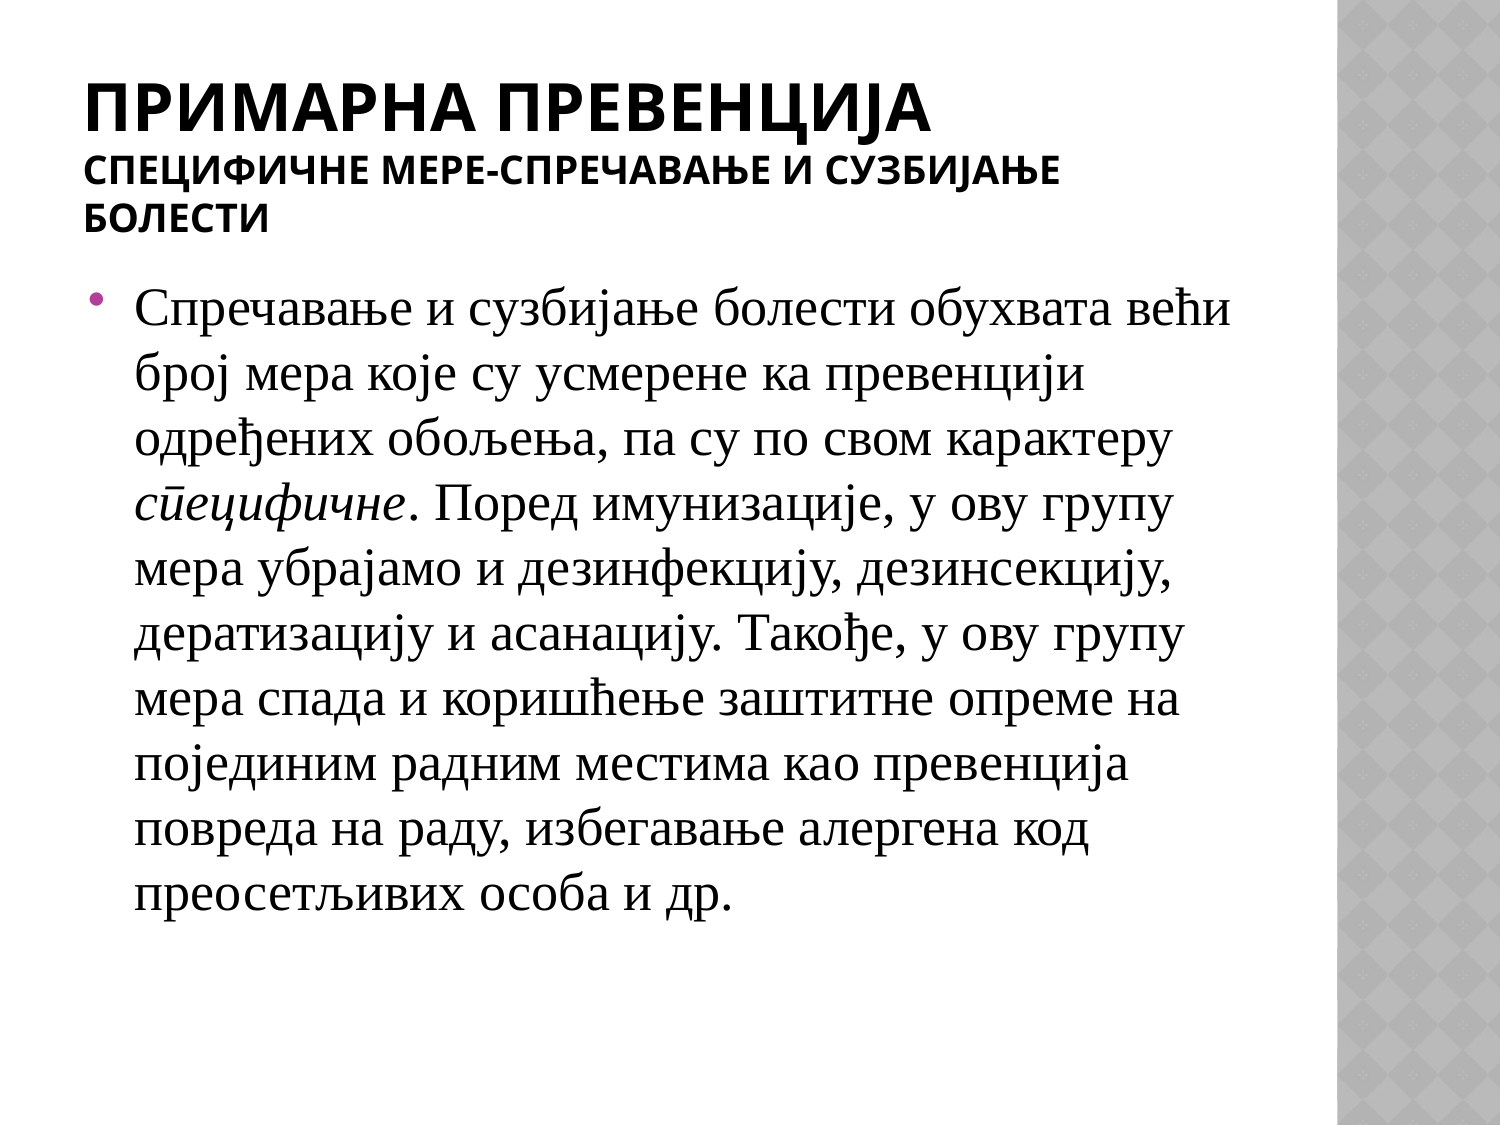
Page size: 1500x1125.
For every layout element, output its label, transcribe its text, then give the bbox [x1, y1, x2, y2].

list Спречавање и сузбијање болести обухвата већи број мера које су усмерене ка превенцији одређених обољења, па су по свом карактеру специфичне. Поред имунизације, у ову групу мера убрајамо и дезинфекцију, дезинсекцију, дератизацију и асанацију. Такође, у ову групу мера спада и коришћење заштитне опреме на појединим радним местима као превенција повреда на раду, избегавање алергена код преосетљивих особа и др. [75, 264, 1263, 1059]
title Примарна превенција Специфичне мере-спречавање и сузбијање болести [75, 52, 1263, 240]
